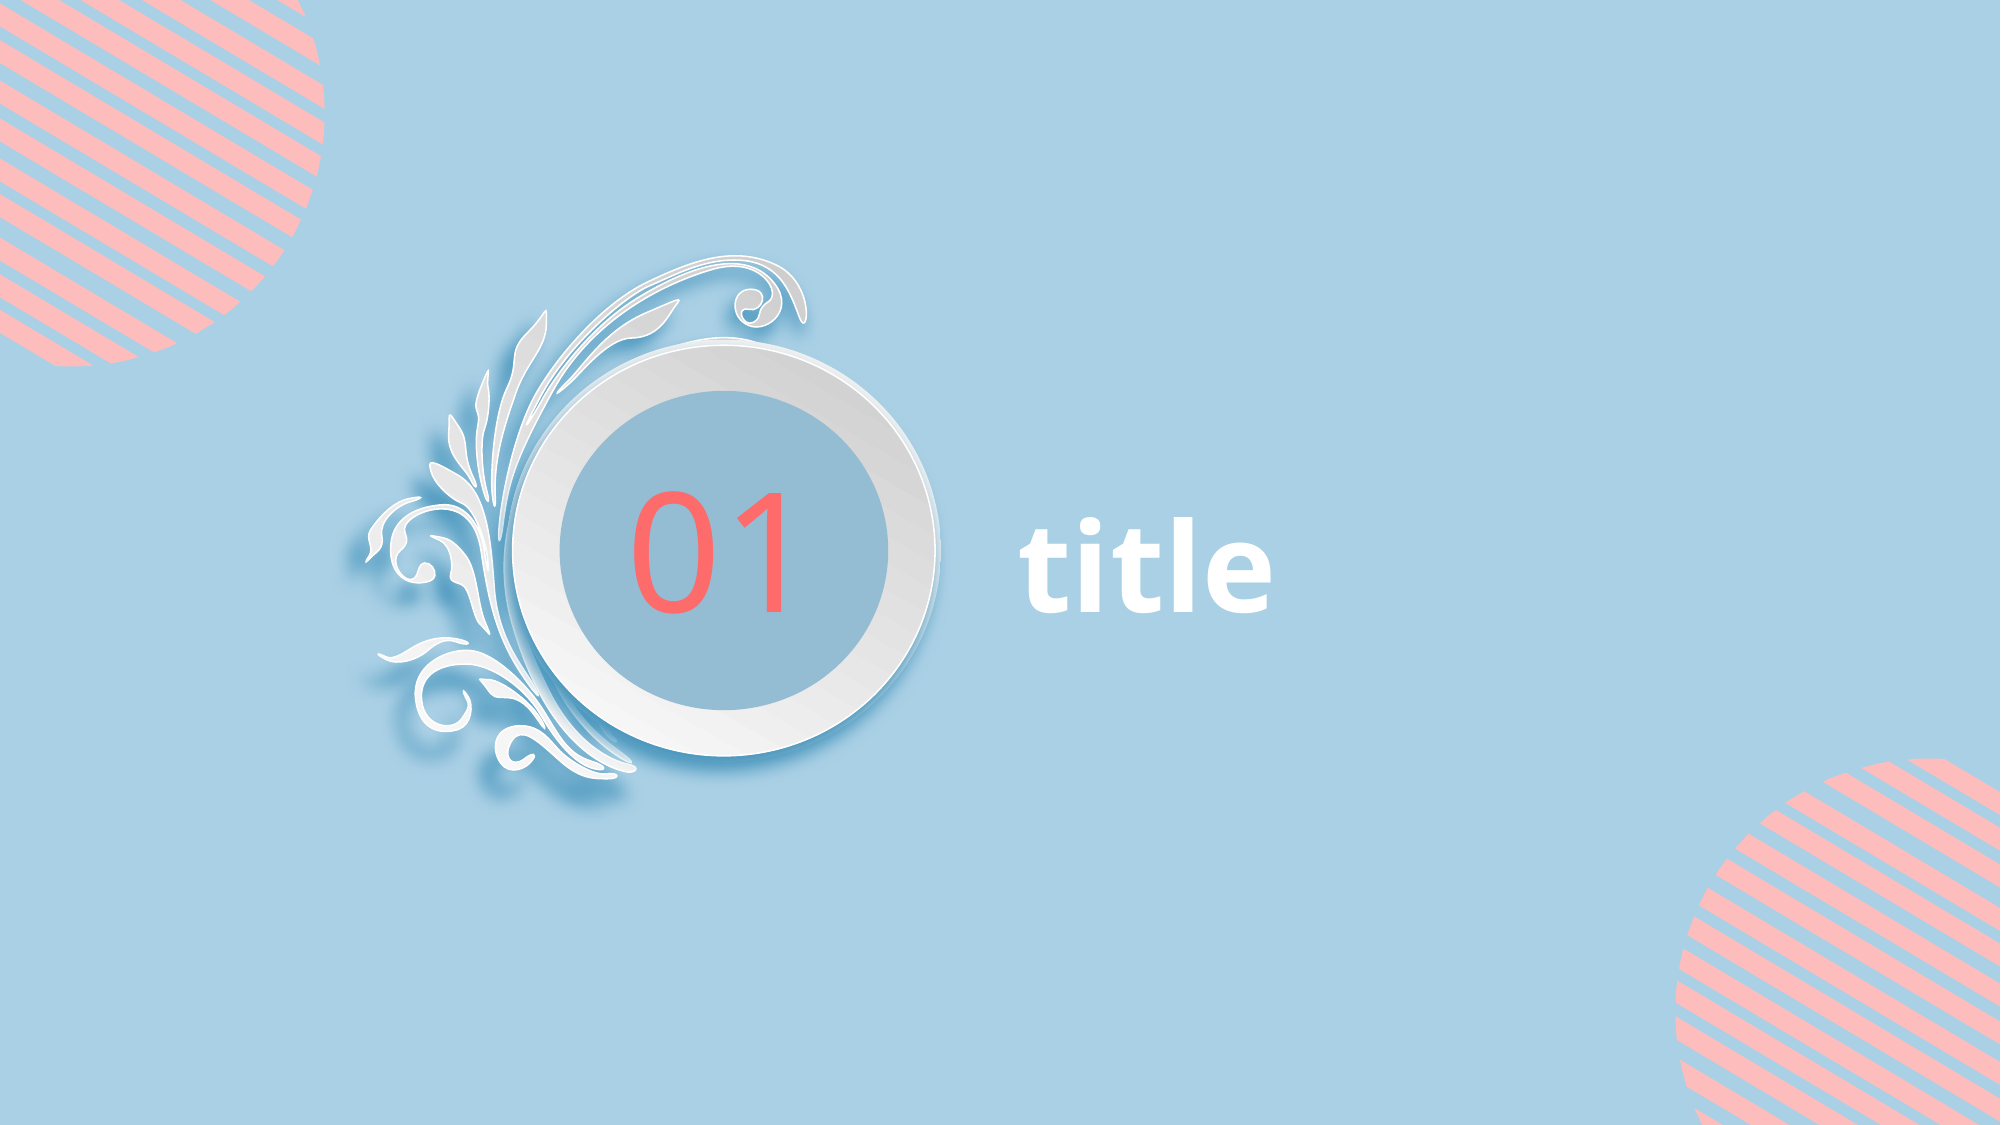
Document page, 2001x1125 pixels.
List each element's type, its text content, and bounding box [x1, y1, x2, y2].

text_box [494, 727, 533, 772]
text_box [474, 368, 491, 503]
text_box [376, 636, 470, 664]
text_box [365, 496, 423, 564]
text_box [506, 339, 942, 762]
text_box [1675, 758, 2000, 1125]
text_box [0, 0, 325, 367]
text_box [389, 413, 506, 649]
text_box [414, 649, 506, 733]
text_box title [1002, 480, 1552, 646]
text_box [574, 254, 808, 339]
text_box [490, 387, 506, 508]
text_box [520, 308, 548, 339]
text_box [559, 762, 638, 780]
